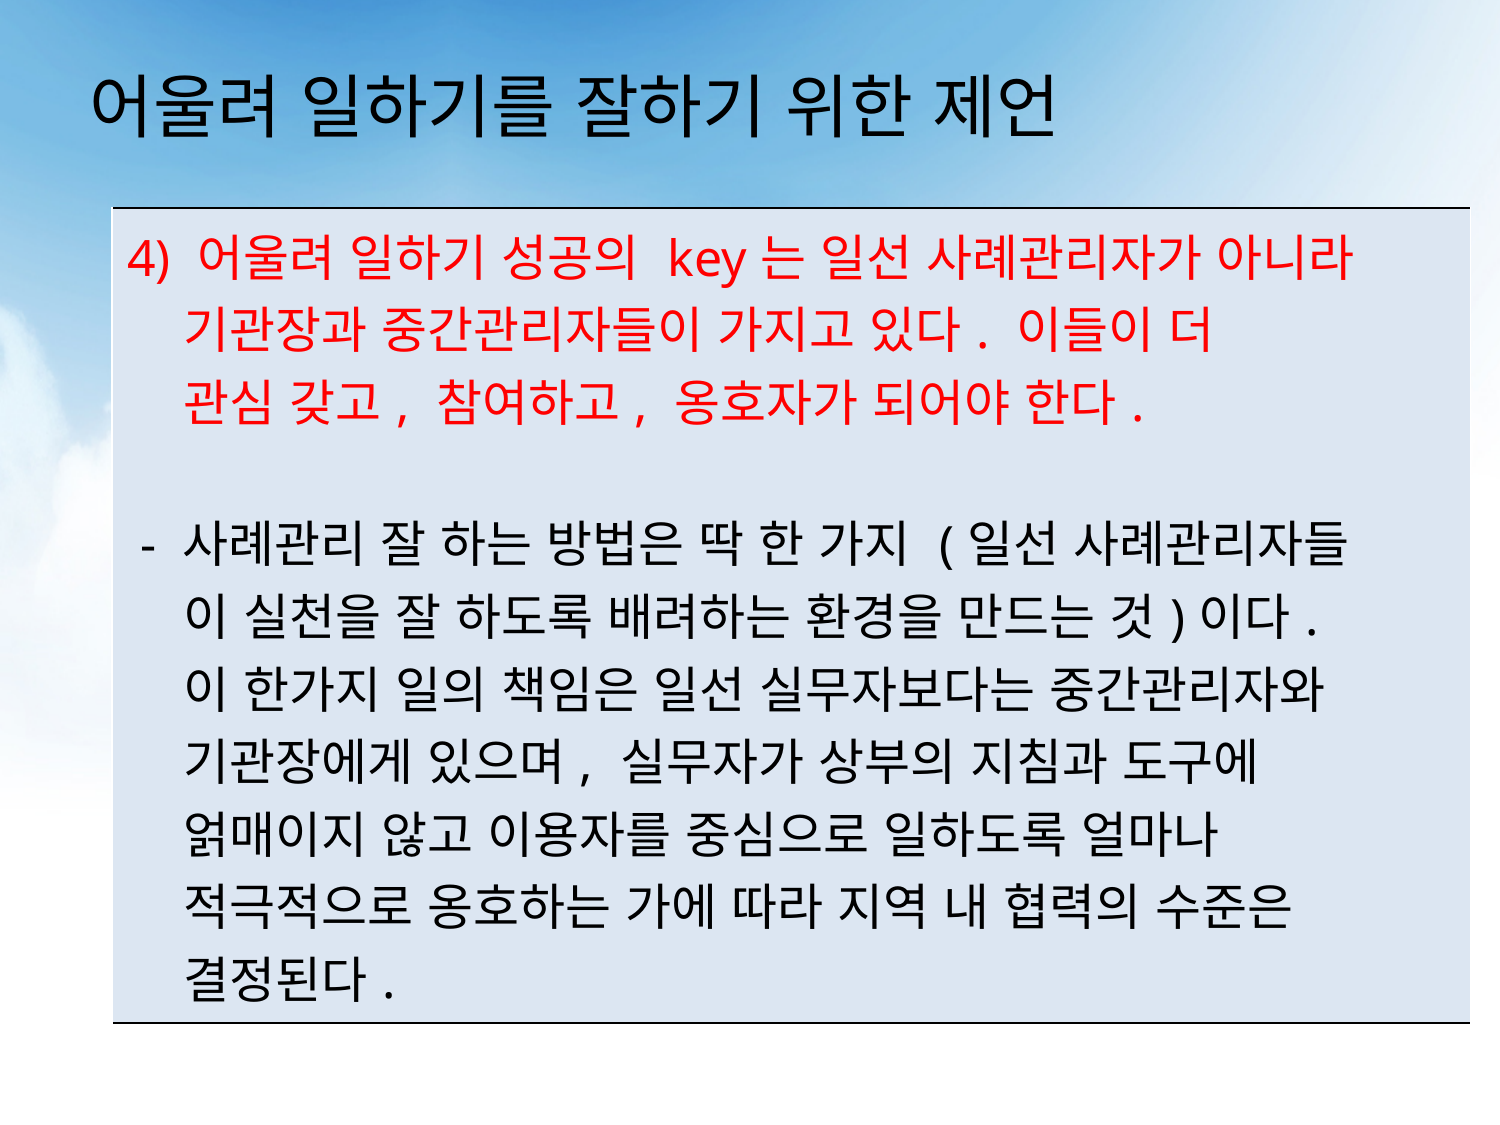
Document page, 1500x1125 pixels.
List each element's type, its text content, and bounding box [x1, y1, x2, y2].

picture [0, 0, 1500, 856]
title 어울려 일하기를 잘하기 위한 제언 [75, 45, 1424, 161]
table_header 4) 어울려 일하기 성공의 key는 일선 사례관리자가 아니라 기관장과 중간관리자들이 가지고 있다. 이들이 더 관심 갖고, 참여하고, 옹호자가 되어야 한다. - 사례관리 잘 하는 방법은 딱 한 가지 (일선 사례관리자들 이 실천을 잘 하도록 배려하는 환경을 만드는 것)이다. 이 한가지 일의 책임은 일선 실무자보다는 중간관리자와 기관장에게 있으며, 실무자가 상부의 지침과 도구에 얽매이지 않고 이용자를 중심으로 일하도록 얼마나 적극적으로 옹호하는 가에 따라 지역 내 협력의 수준은 결정된다. [113, 209, 1470, 1022]
